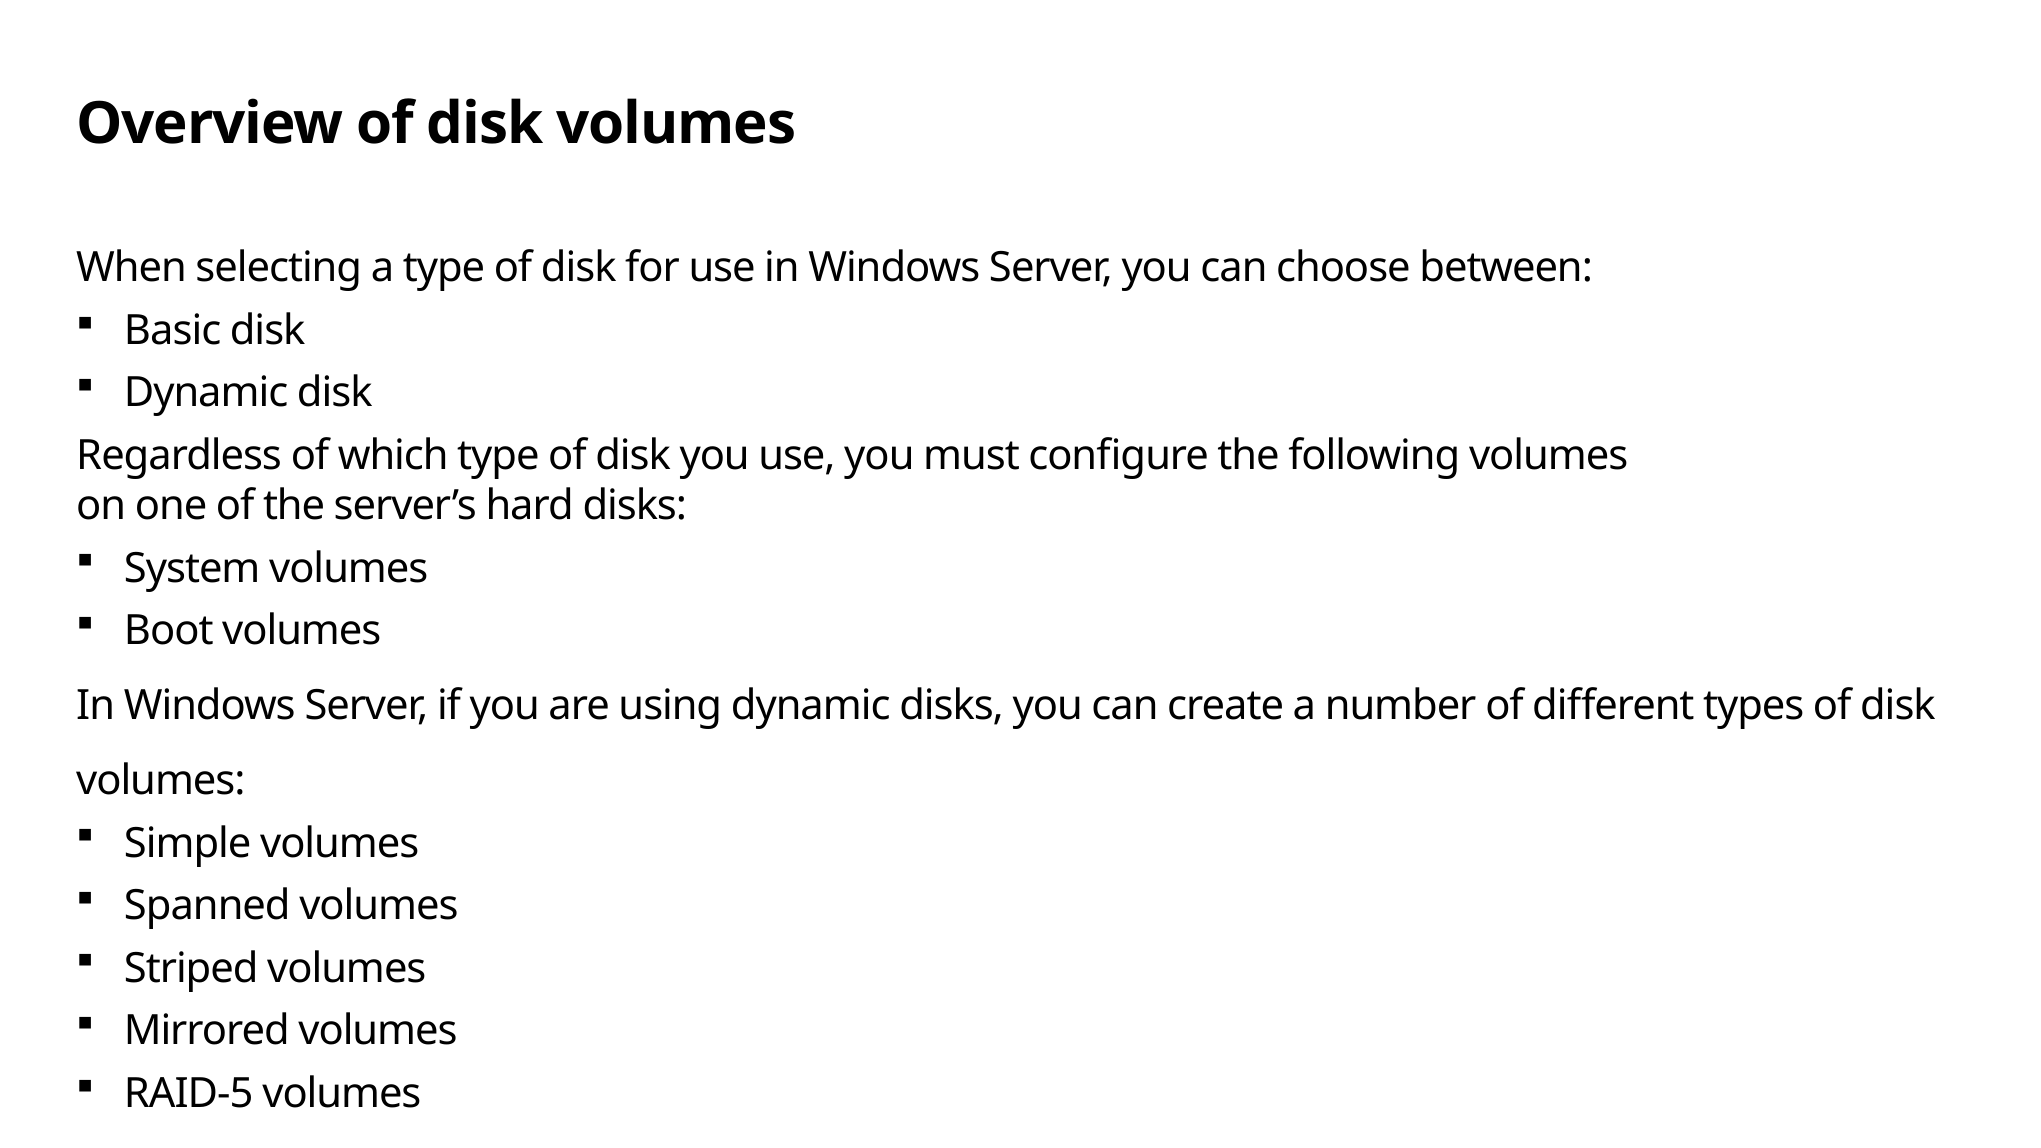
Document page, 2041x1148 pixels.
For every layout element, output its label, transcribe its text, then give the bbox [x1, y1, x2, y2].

title Overview of disk volumes [76, 93, 1968, 161]
list When selecting a type of disk for use in Windows Server, you can choose between: Basic disk Dynamic disk Regardless of which type of disk you use, you must configure the following volumes on one of the server’s hard disks: System volumes Boot volumes In Windows Server, if you are using dynamic disks, you can create a number of different types of disk volumes: Simple volumes Spanned volumes Striped volumes Mirrored volumes RAID-5 volumes [76, 240, 1970, 1074]
